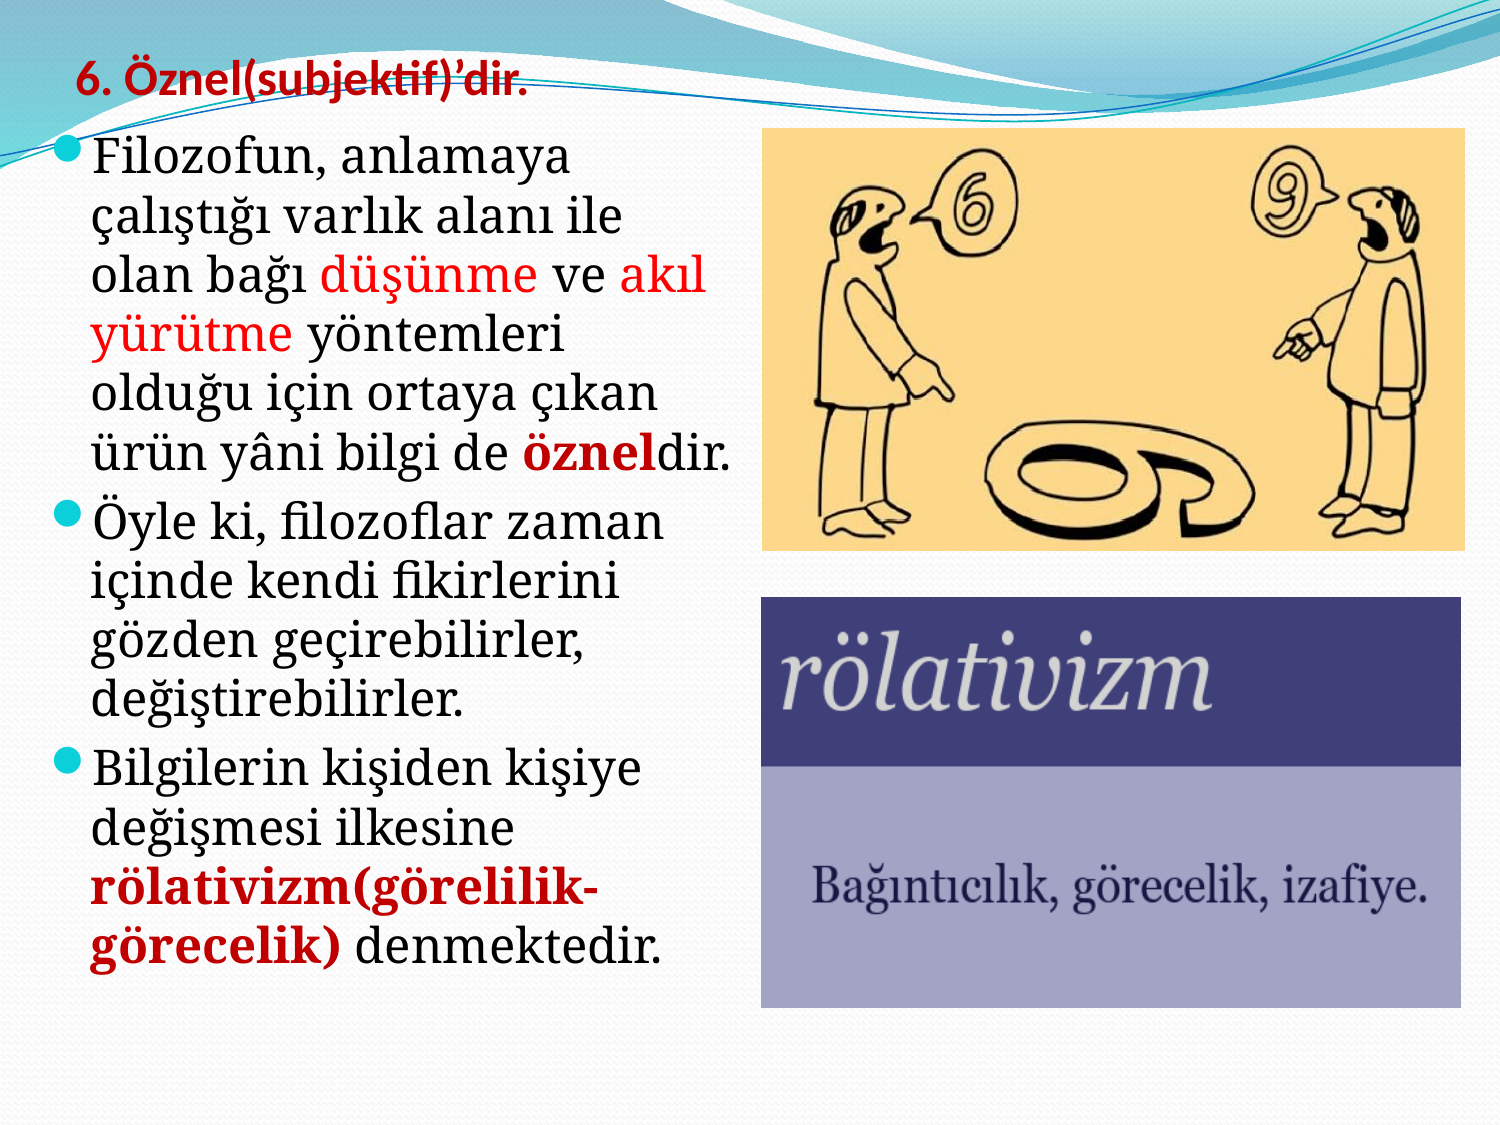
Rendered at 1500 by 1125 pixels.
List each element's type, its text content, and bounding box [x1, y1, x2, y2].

title 6. Öznel(subjektif)’dir. [75, 23, 1425, 106]
picture [761, 597, 1461, 1008]
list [762, 128, 1466, 551]
list Filozofun, anlamaya çalıştığı varlık alanı ile olan bağı düşünme ve akıl yürütme yöntemleri olduğu için ortaya çıkan ürün yâni bilgi de özneldir. Öyle ki, filozoflar zaman içinde kendi fikirlerini gözden geçirebilirler, değiştirebilirler. Bilgilerin kişiden kişiye değişmesi ilkesine rölativizm(görelilik- görecelik) denmektedir. [35, 117, 750, 1043]
